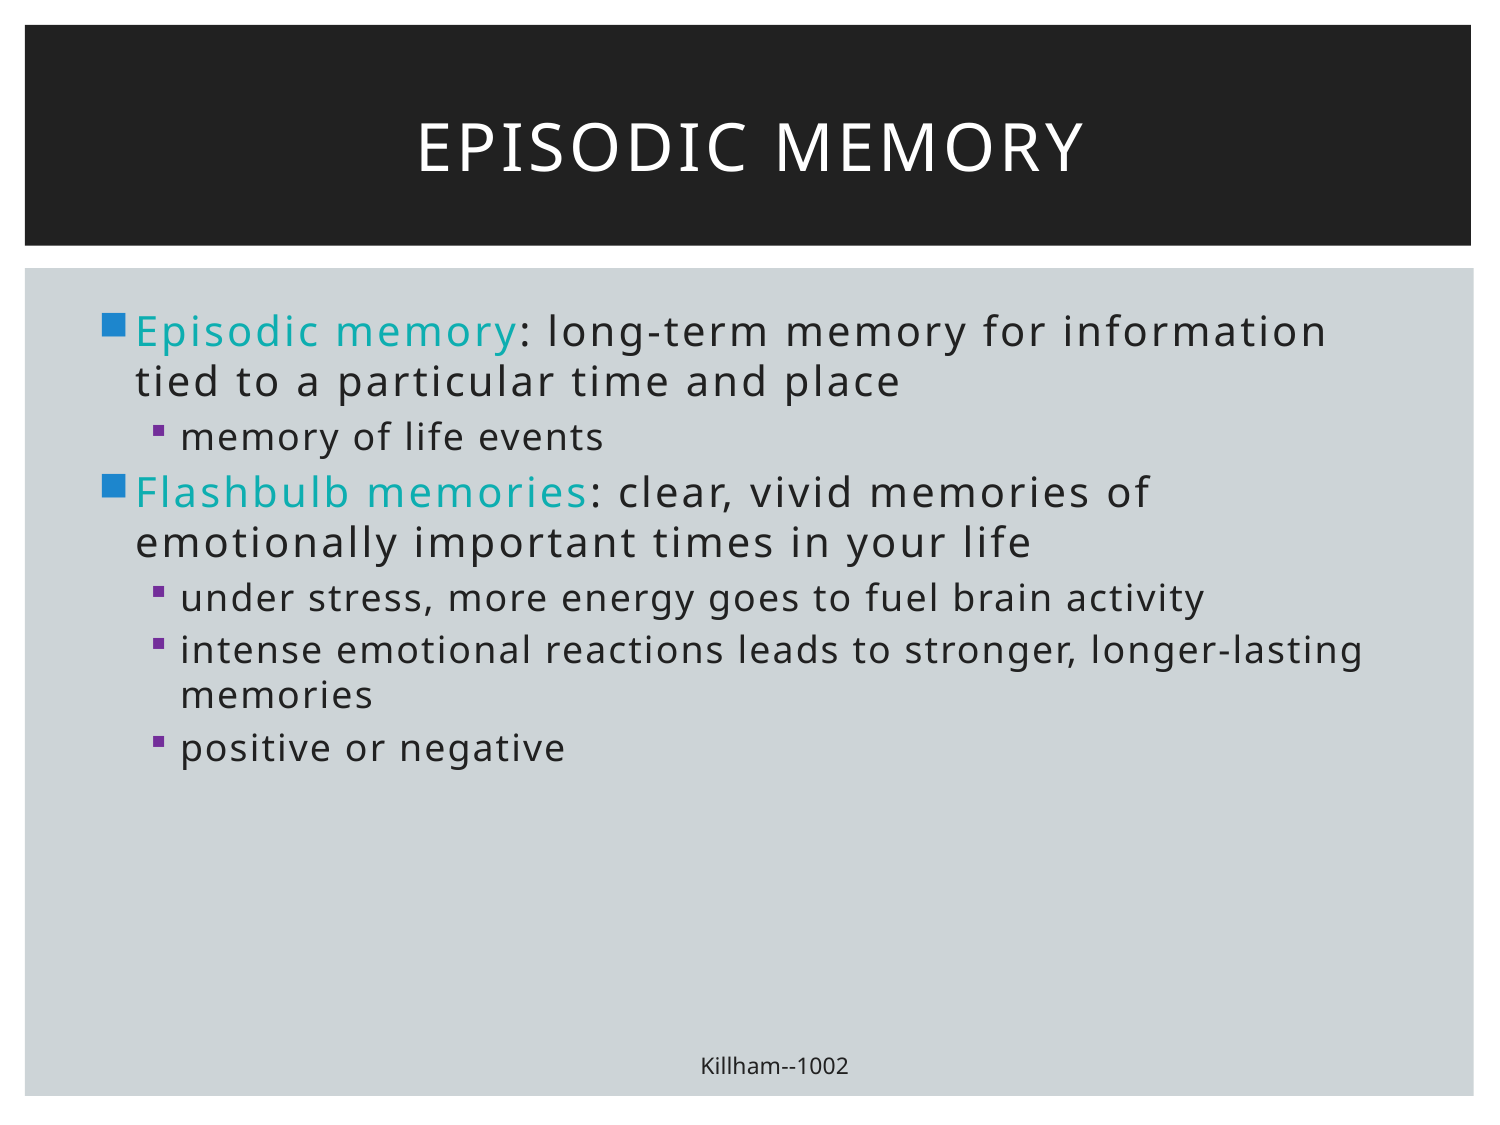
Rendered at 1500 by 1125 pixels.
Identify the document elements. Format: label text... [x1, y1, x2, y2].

title Episodic memory [62, 58, 1438, 232]
list Episodic memory: long-term memory for information tied to a particular time and place memory of life events Flashbulb memories: clear, vivid memories of emotionally important times in your life under stress, more energy goes to fuel brain activity intense emotional reactions leads to stronger, longer-lasting memories positive or negative [75, 297, 1410, 1125]
footer Killham--1002 [500, 1042, 1050, 1088]
